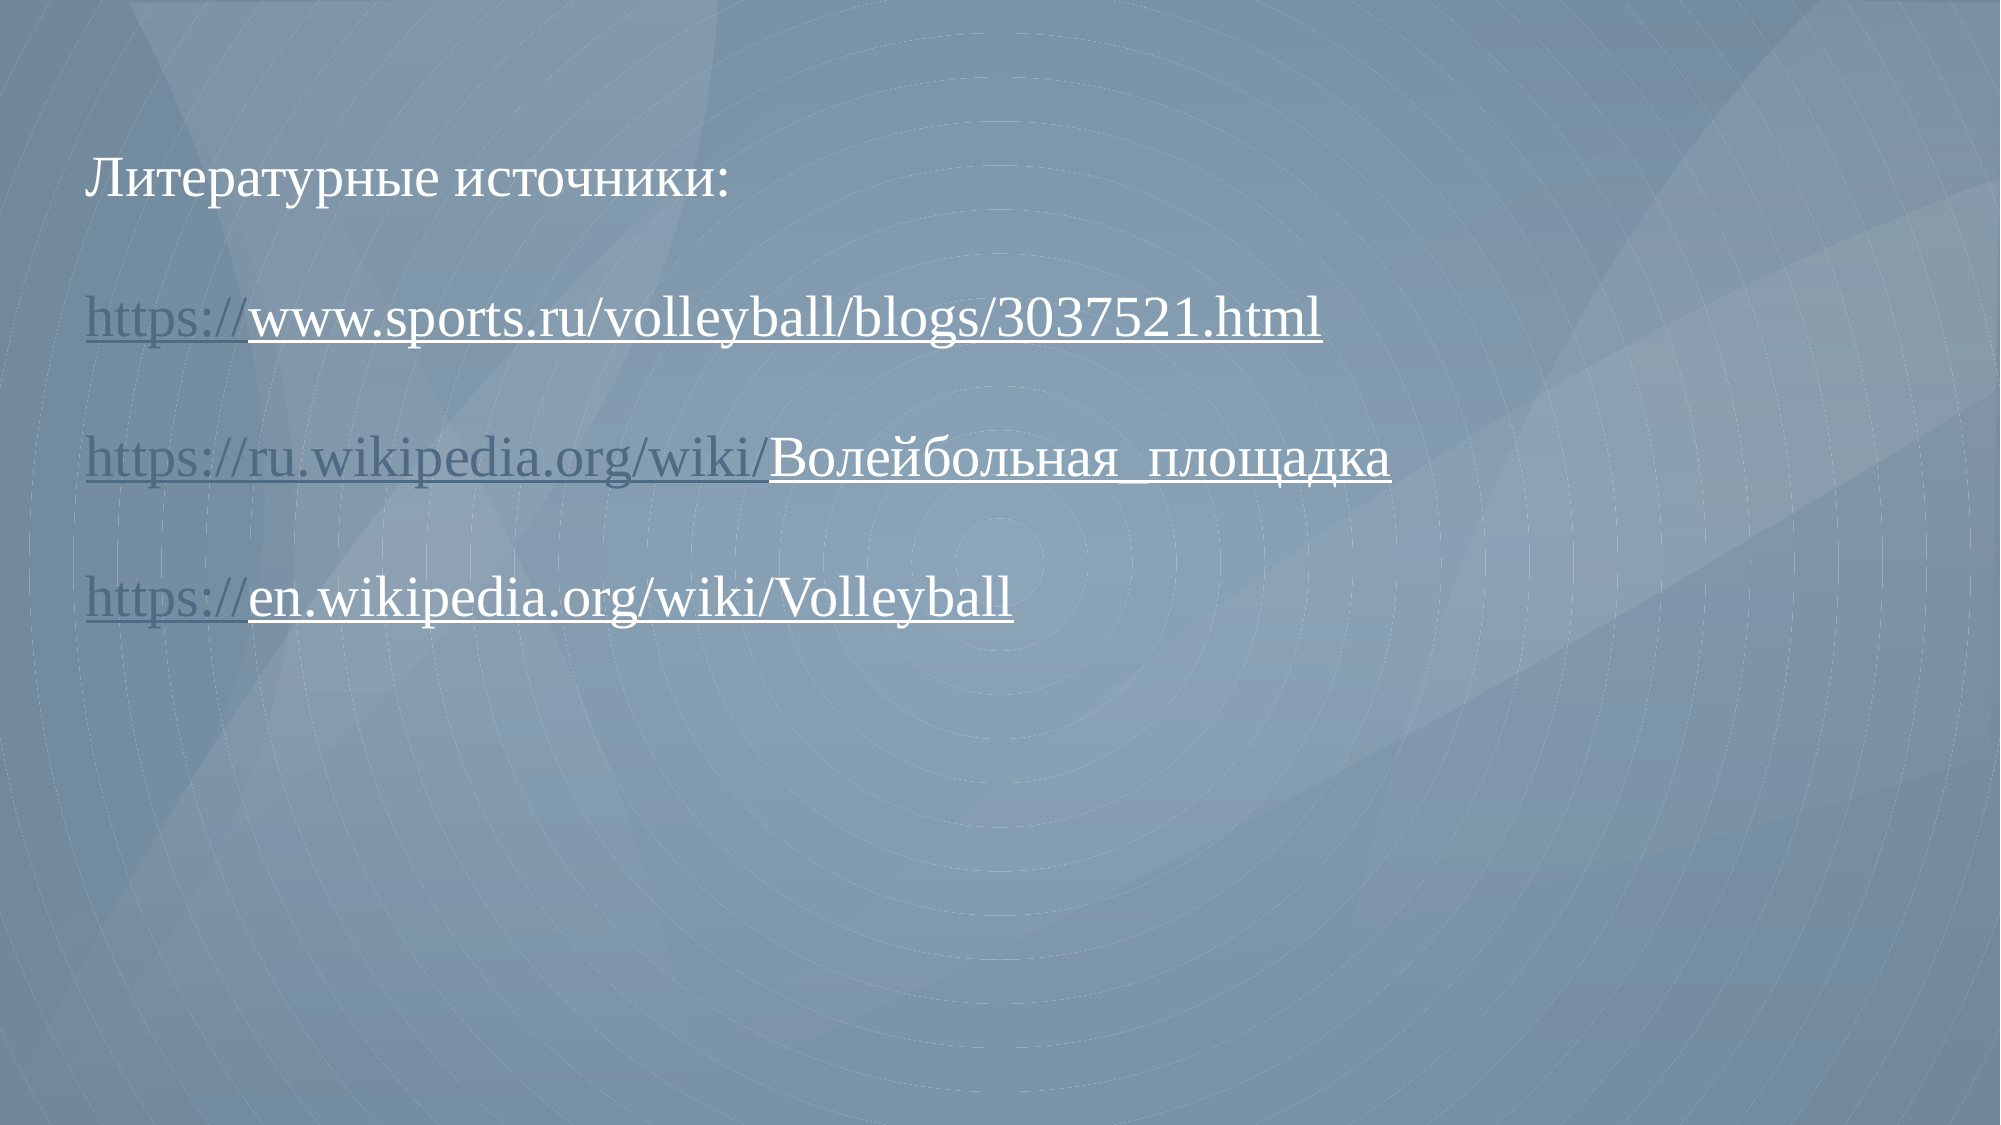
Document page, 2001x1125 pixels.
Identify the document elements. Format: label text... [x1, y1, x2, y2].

title Литературные источники: https://www.sports.ru/volleyball/blogs/3037521.html https://ru.wikipedia.org/wiki/Волейбольная_площадка https://en.wikipedia.org/wiki/Volleyball [70, 37, 1925, 729]
